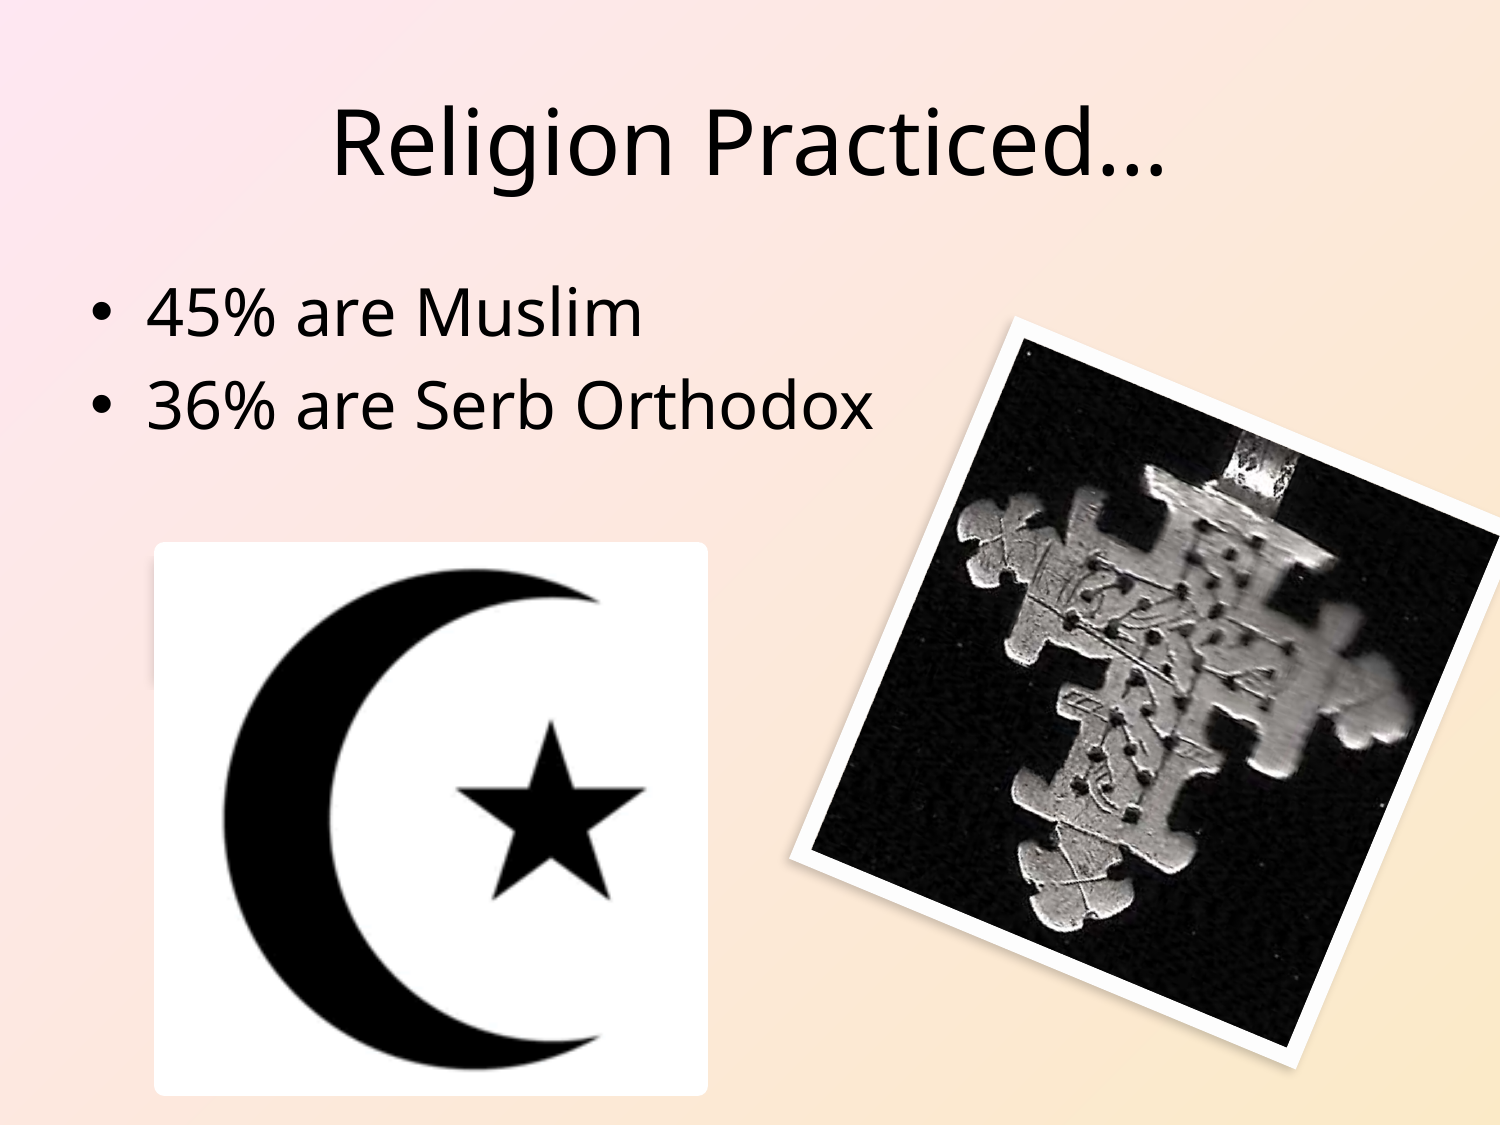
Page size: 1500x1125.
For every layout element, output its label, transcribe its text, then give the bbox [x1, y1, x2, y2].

title Religion Practiced… [75, 45, 1425, 233]
picture [812, 339, 1499, 1047]
list 45% are Muslim 36% are Serb Orthodox [75, 262, 1425, 1005]
picture [174, 562, 688, 1076]
